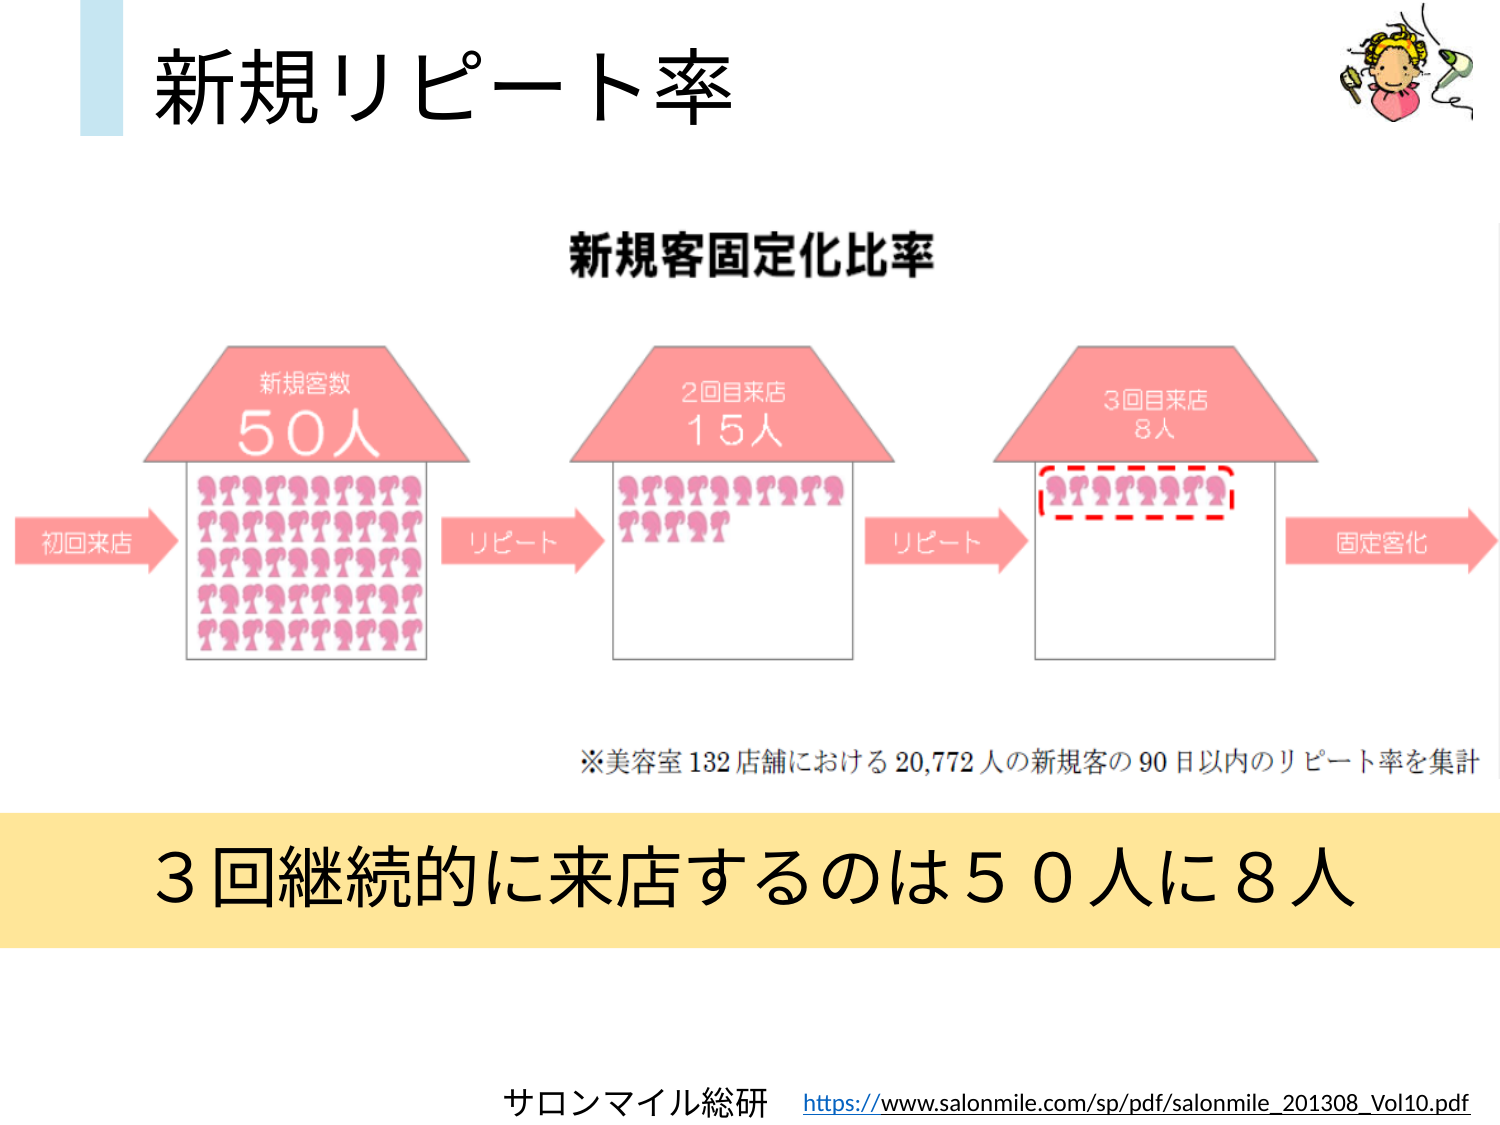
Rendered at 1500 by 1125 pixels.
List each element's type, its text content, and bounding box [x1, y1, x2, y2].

text_box [79, 0, 124, 137]
text_box ３回継続的に来店するのは５０人に８人 [0, 812, 1500, 949]
title 新規リピート率 [138, 24, 1433, 160]
picture [14, 223, 1500, 779]
text_box サロンマイル総研 [487, 1074, 784, 1125]
text_box https://www.salonmile.com/sp/pdf/salonmile_201308_Vol10.pdf [788, 1079, 1500, 1125]
picture [1340, 2, 1473, 122]
